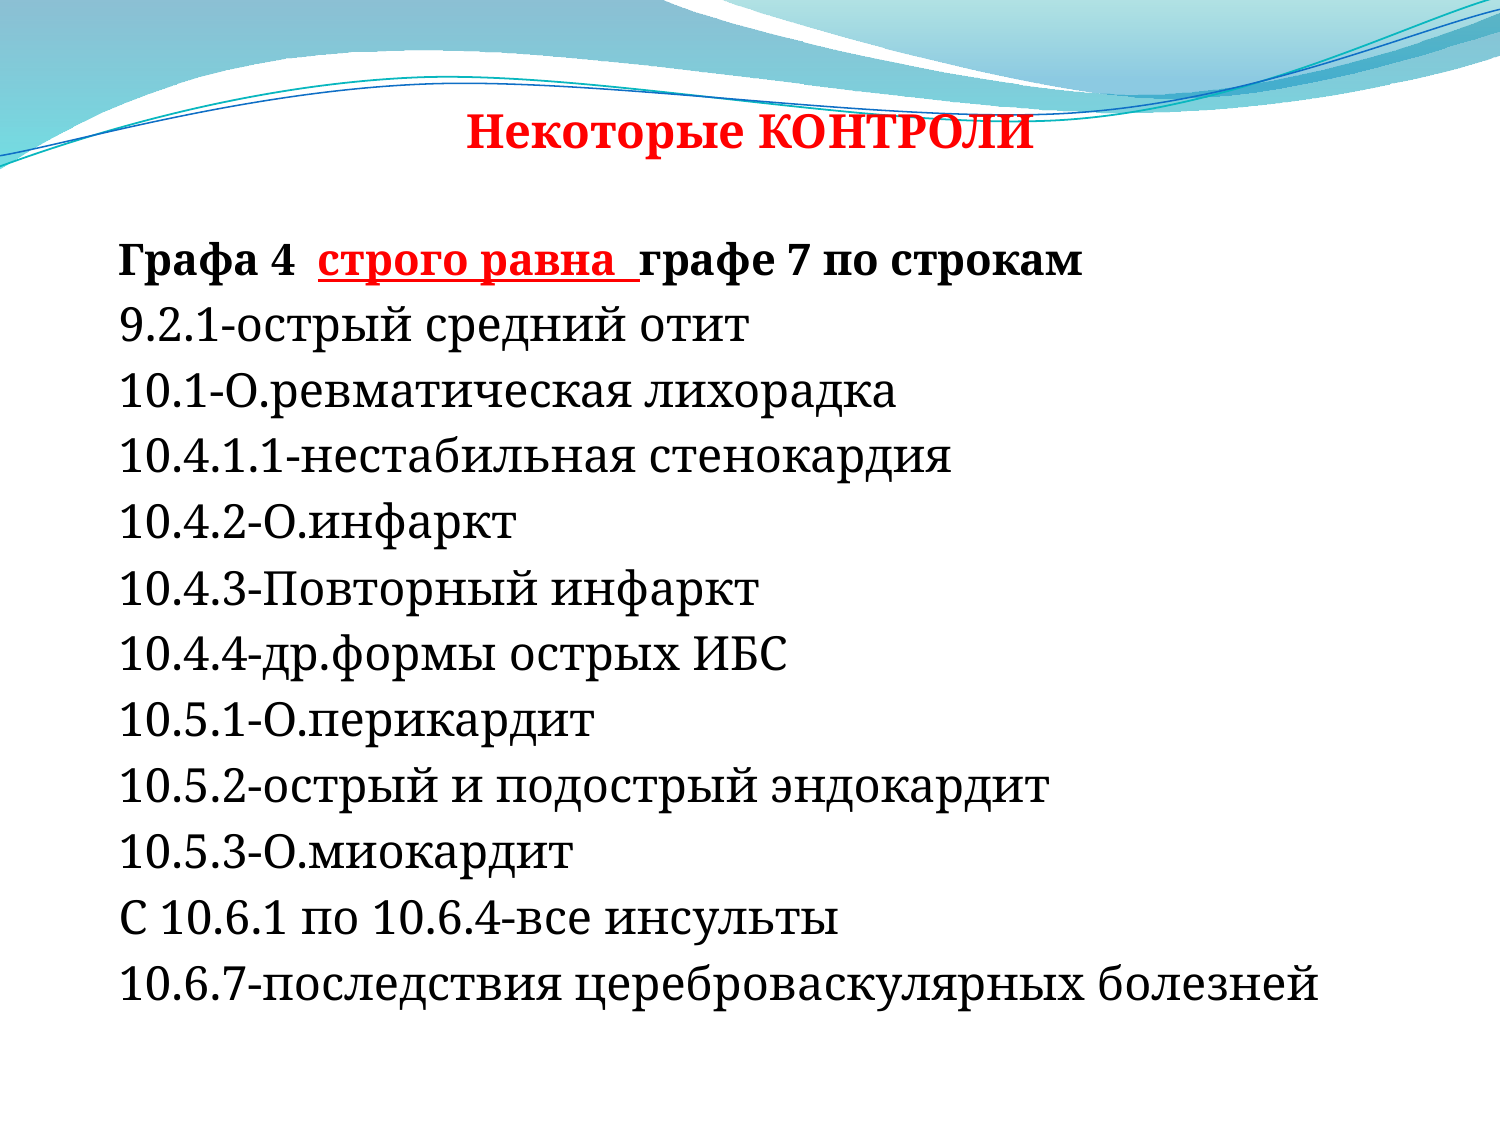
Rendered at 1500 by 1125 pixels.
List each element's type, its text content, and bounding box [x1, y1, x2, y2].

subtitle Некоторые КОНТРОЛИ Графа 4 строго равна графе 7 по строкам 9.2.1-острый средний отит 10.1-О.ревматическая лихорадка 10.4.1.1-нестабильная стенокардия 10.4.2-О.инфаркт 10.4.3-Повторный инфаркт 10.4.4-др.формы острых ИБС 10.5.1-О.перикардит 10.5.2-острый и подострый эндокардит 10.5.3-О.миокардит С 10.6.1 по 10.6.4-все инсульты 10.6.7-последствия цереброваскулярных болезней [118, 93, 1394, 1020]
